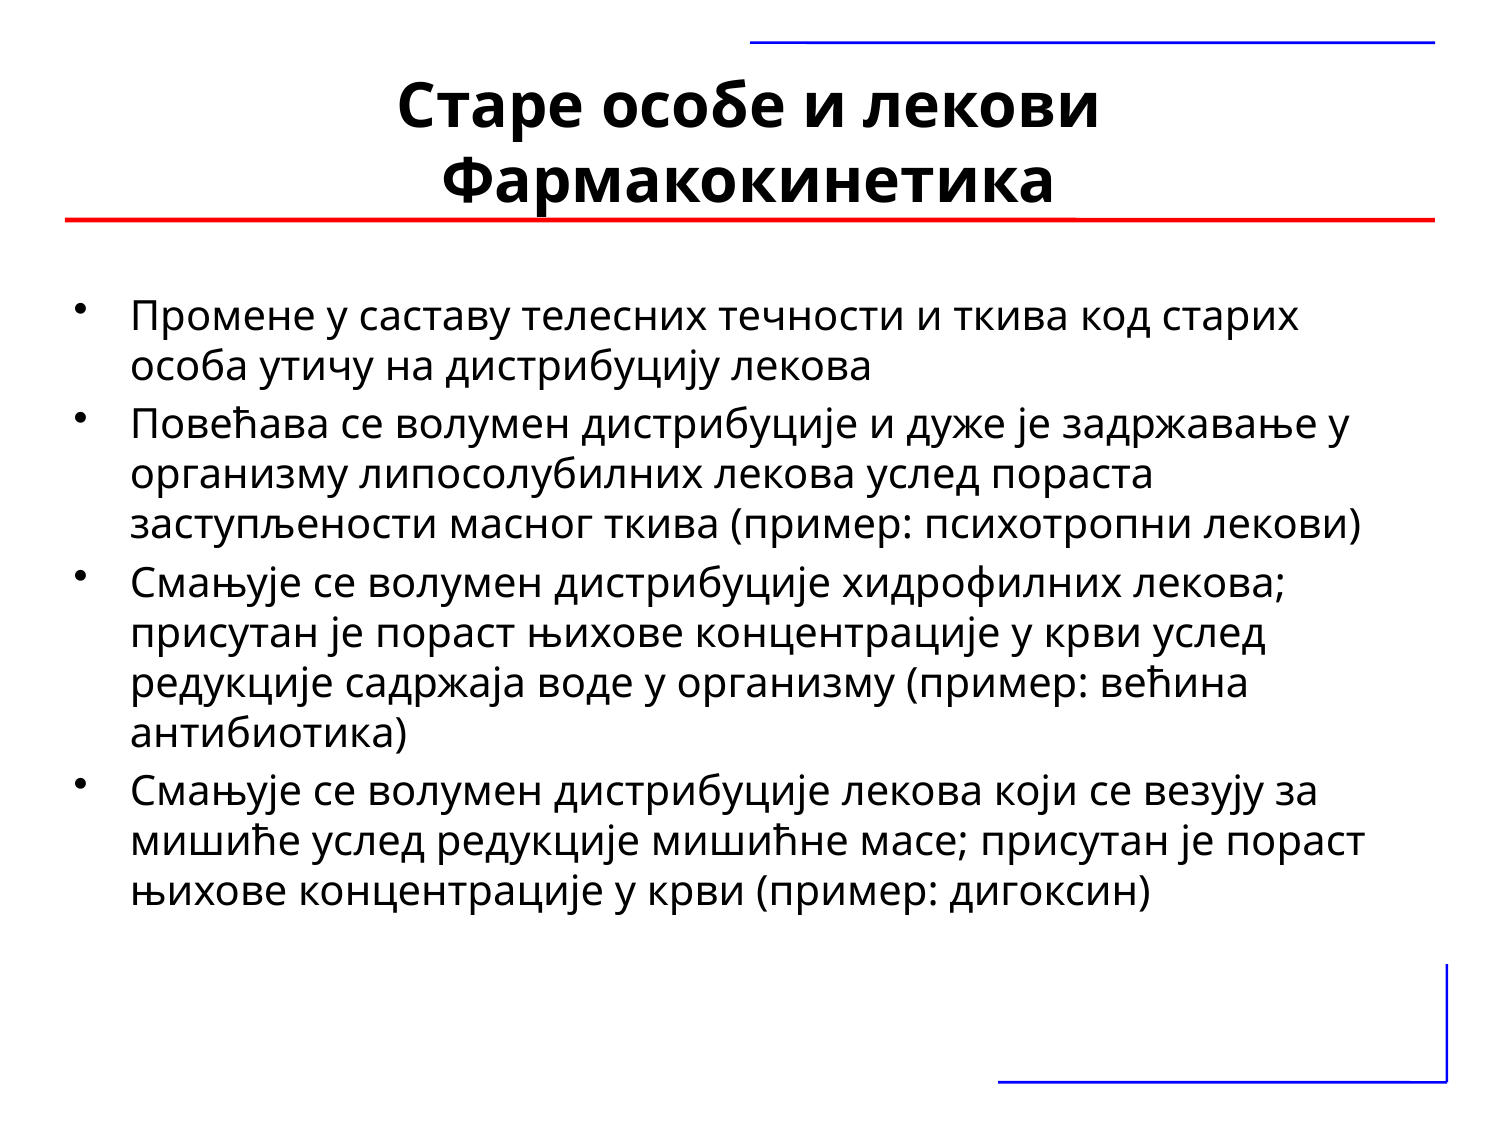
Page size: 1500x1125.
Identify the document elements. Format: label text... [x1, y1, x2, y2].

text_box Старе особе и лекови Фармакокинетика [75, 58, 1424, 223]
list Промене у саставу телесних течности и ткива код старих особа утичу на дистрибуцију лекова Повећава се волумен дистрибуције и дуже je задржавање у организму липосолубилних лекова услед пораста заступљености масног ткива (пример: психотропни лекови) Смањује се волумен дистрибуције хидрофилних лекова; присутан је пораст њихове концентрације у крви услед редукције садржаја воде у организму (пример: већина антибиотика) Смањује се волумен дистрибуције лекова који се везују за мишиће услед редукције мишићне масе; присутан је пораст њихове концентрације у крви (пример: дигоксин) [58, 280, 1442, 1055]
